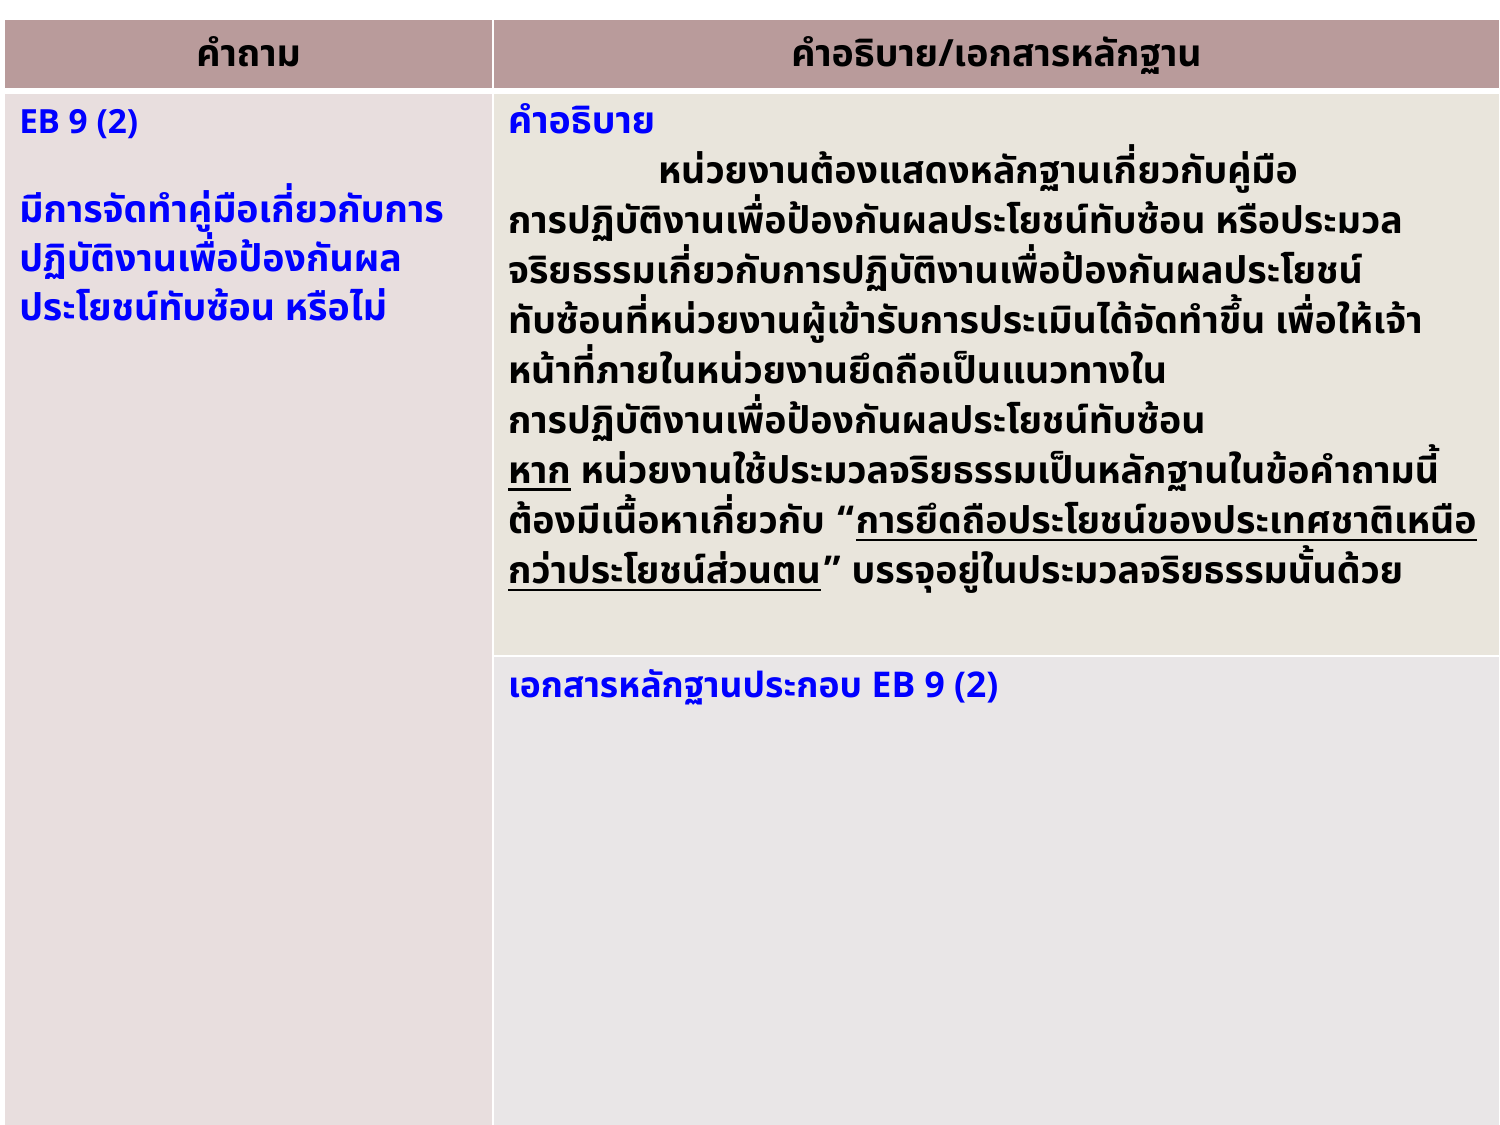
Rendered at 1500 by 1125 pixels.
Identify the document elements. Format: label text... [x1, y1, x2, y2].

table_cell EB 9 (2) มีการจัดทำคู่มือเกี่ยวกับการปฏิบัติงานเพื่อป้องกันผลประโยชน์ทับซ้อน หรือไม่ [5, 94, 492, 1125]
table_header คำถาม [5, 20, 492, 88]
table_cell เอกสารหลักฐานประกอบ EB 9 (2) [494, 657, 1499, 1125]
table_header คำอธิบาย/เอกสารหลักฐาน [494, 20, 1499, 88]
table_cell คำอธิบาย หน่วยงานต้องแสดงหลักฐานเกี่ยวกับคู่มือ การปฏิบัติงานเพื่อป้องกันผลประโยชน์ทับซ้อน หรือประมวลจริยธรรมเกี่ยวกับการปฏิบัติงานเพื่อป้องกันผลประโยชน์ ทับซ้อนที่หน่วยงานผู้เข้ารับการประเมินได้จัดทำขึ้น เพื่อให้เจ้าหน้าที่ภายในหน่วยงานยึดถือเป็นแนวทางใน การปฏิบัติงานเพื่อป้องกันผลประโยชน์ทับซ้อน หาก หน่วยงานใช้ประมวลจริยธรรมเป็นหลักฐานในข้อคำถามนี้ ต้องมีเนื้อหาเกี่ยวกับ “การยึดถือประโยชน์ของประเทศชาติเหนือกว่าประโยชน์ส่วนตน” บรรจุอยู่ในประมวลจริยธรรมนั้นด้วย [494, 94, 1499, 655]
